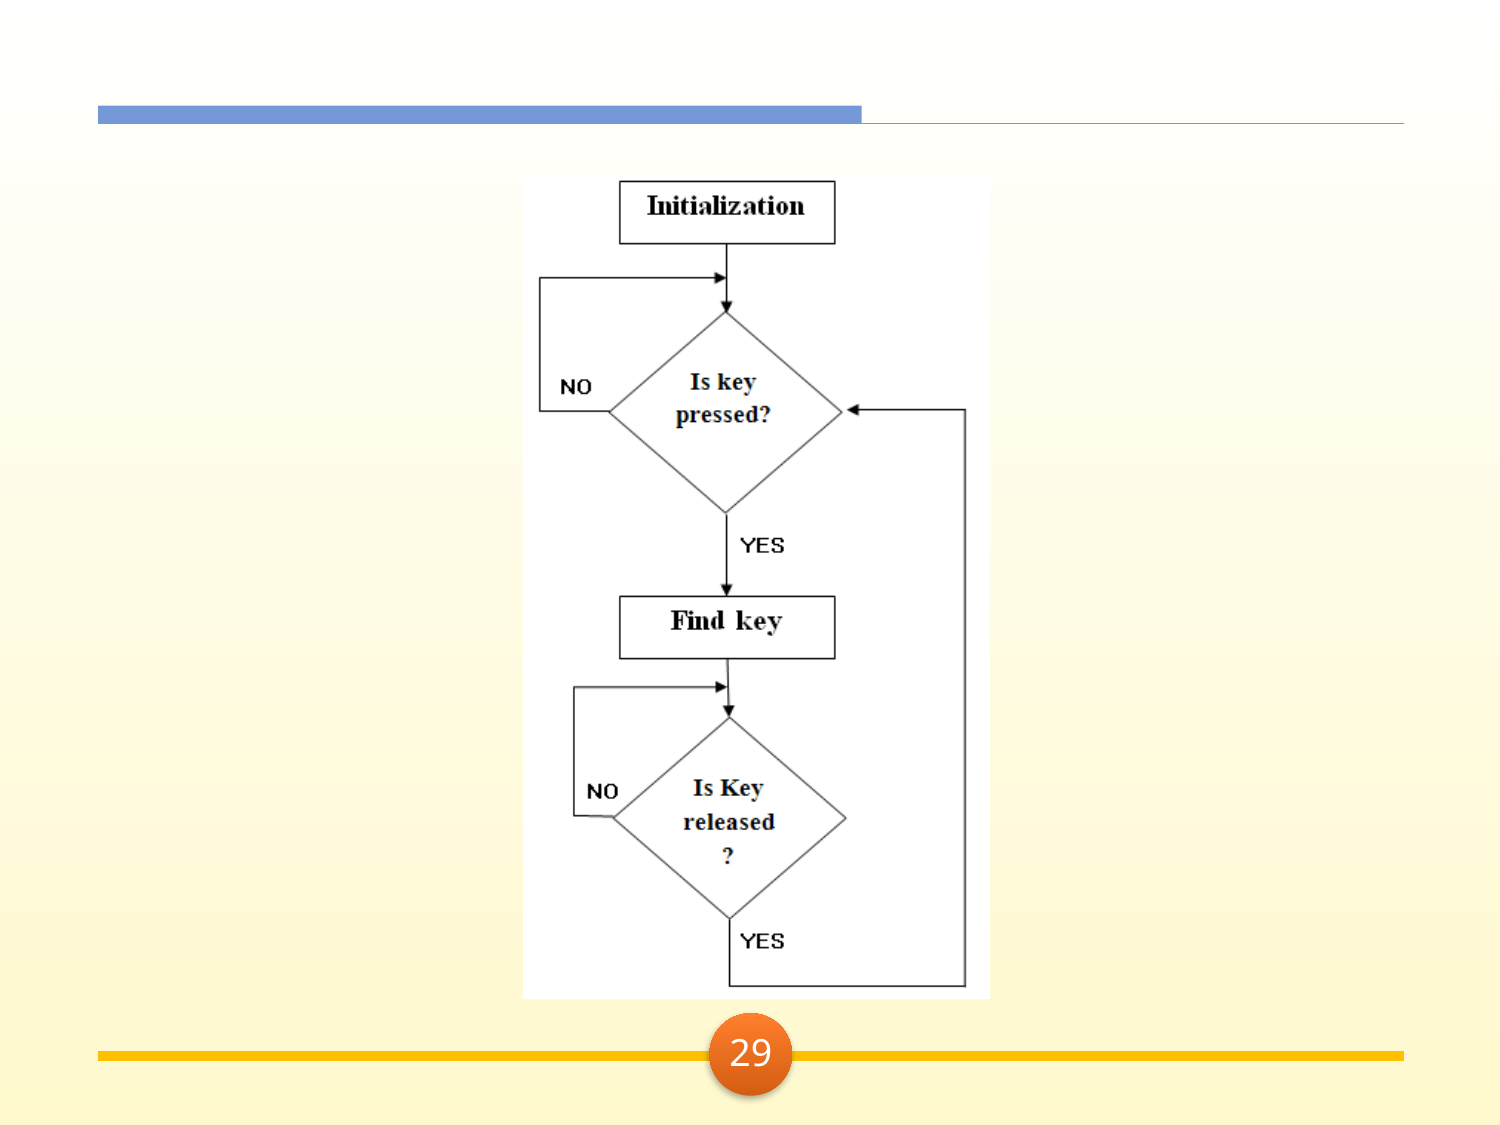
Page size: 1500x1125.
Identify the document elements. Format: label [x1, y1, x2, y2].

list [522, 175, 990, 1000]
